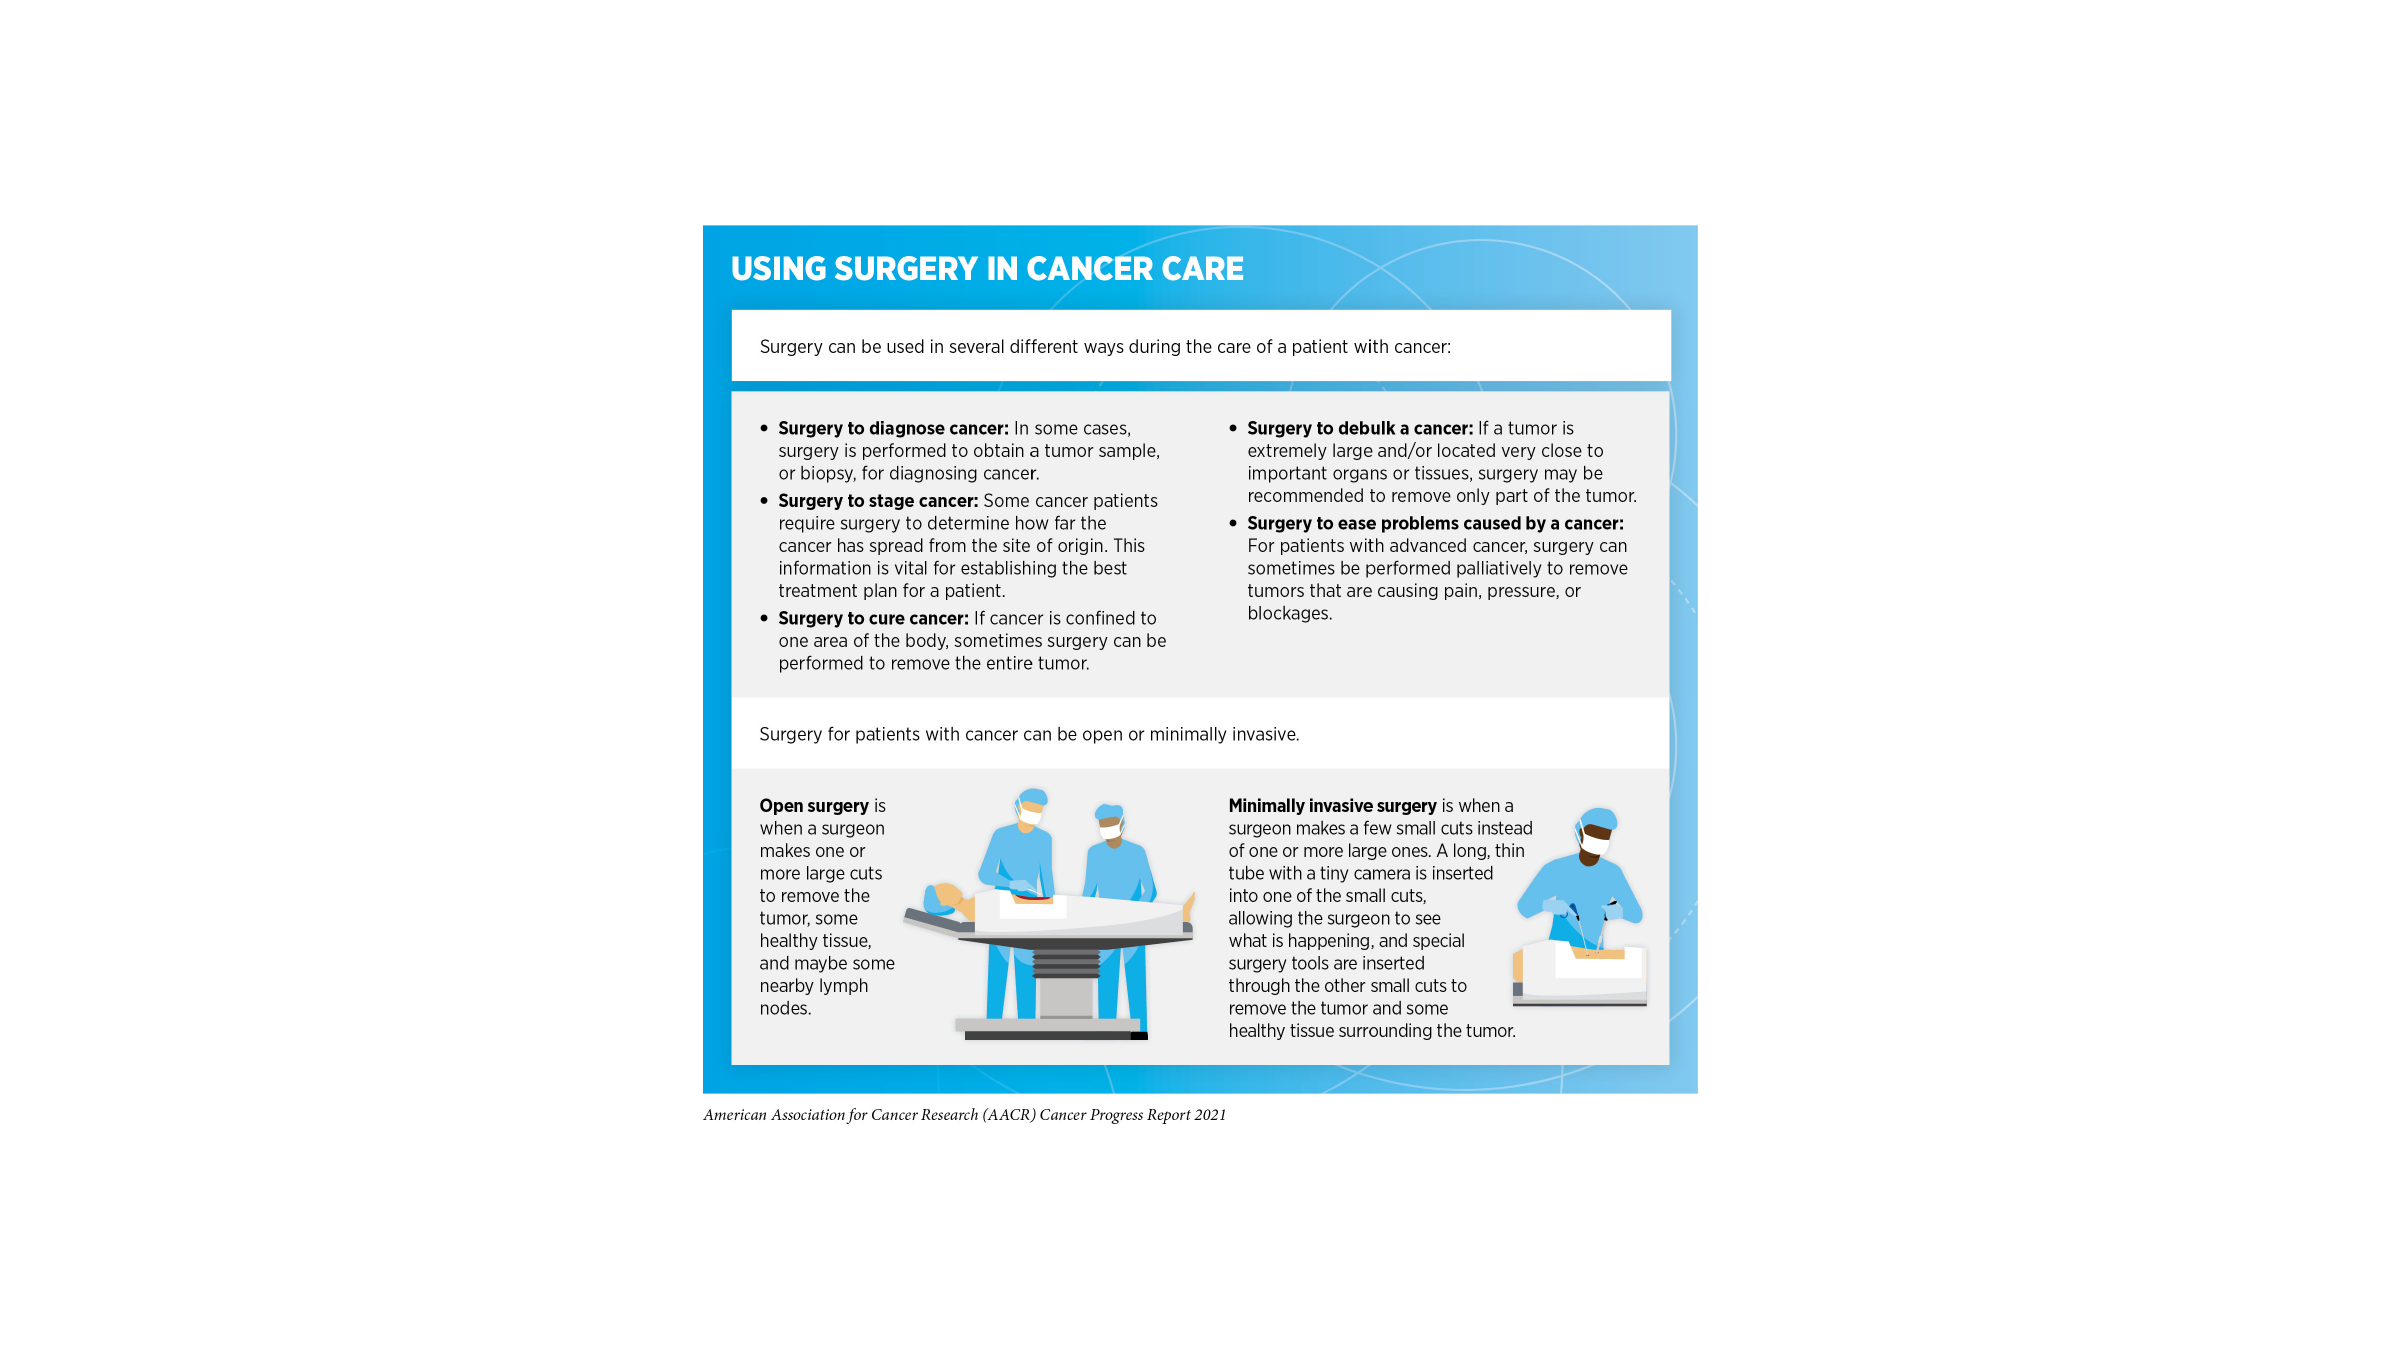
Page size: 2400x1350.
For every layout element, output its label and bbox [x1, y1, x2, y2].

picture [693, 216, 1707, 1134]
